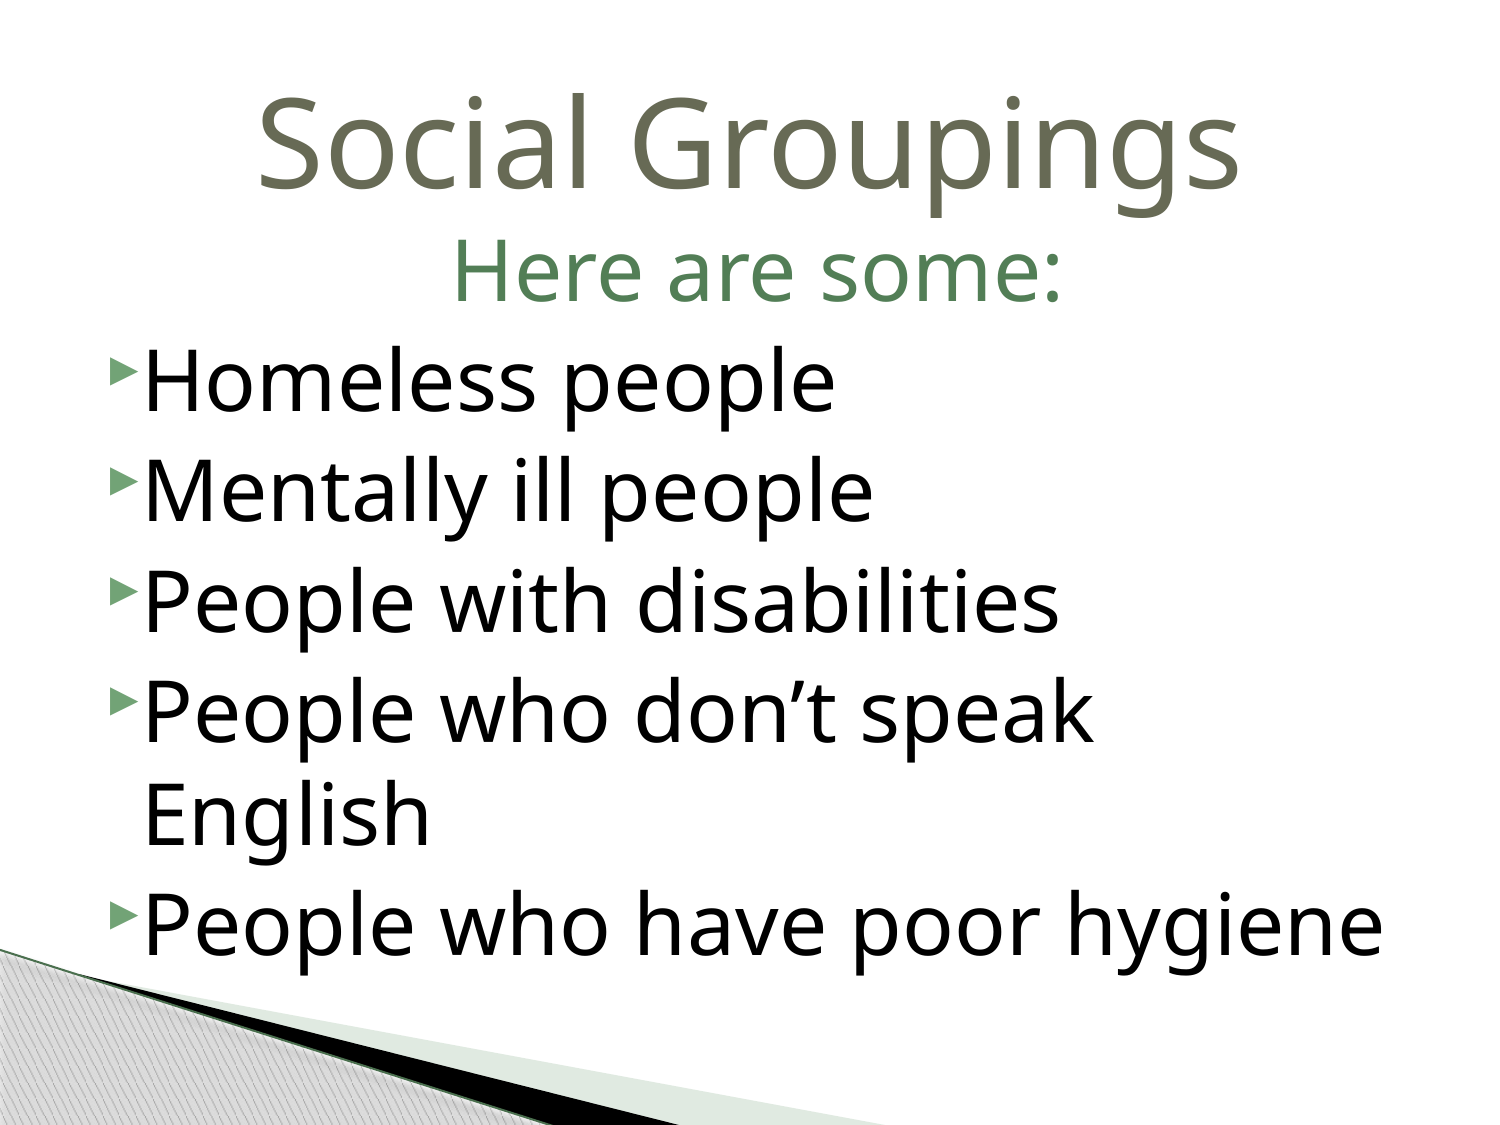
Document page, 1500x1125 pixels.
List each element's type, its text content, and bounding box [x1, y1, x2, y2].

list Here are some: Homeless people Mentally ill people People with disabilities People who don’t speak English People who have poor hygiene [75, 233, 1425, 986]
title Social Groupings [75, 45, 1425, 233]
